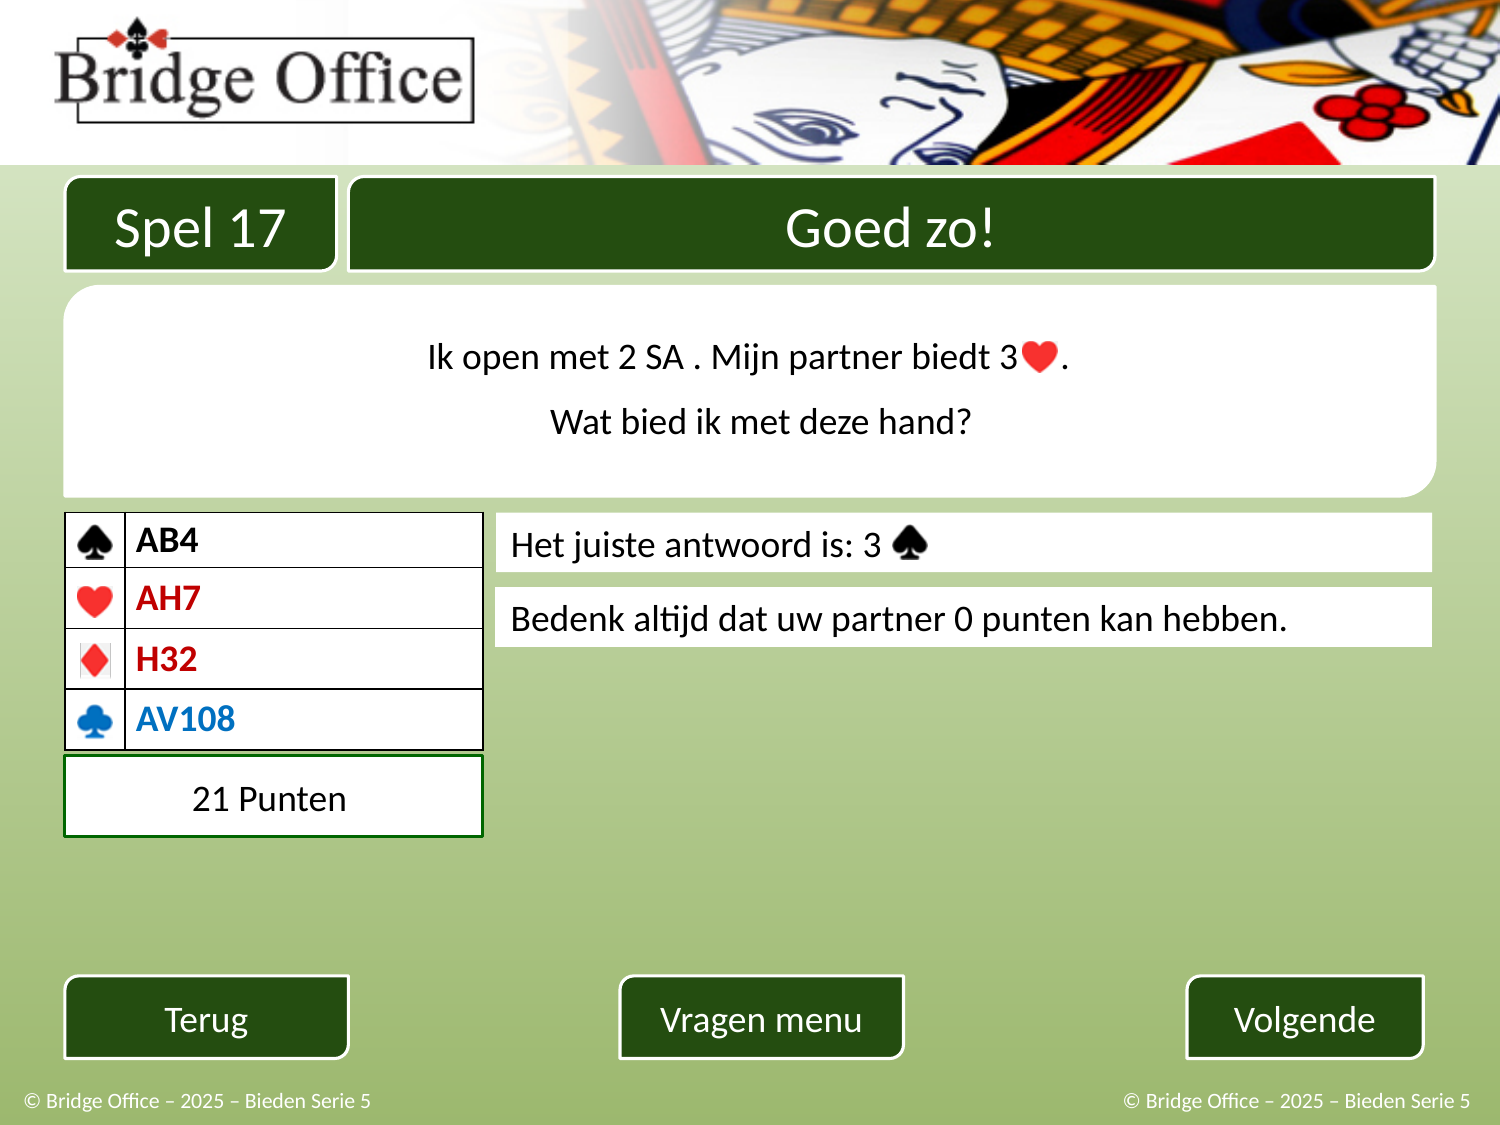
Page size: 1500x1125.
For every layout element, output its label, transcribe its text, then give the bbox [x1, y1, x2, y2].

picture [77, 585, 114, 618]
text_box Terug [63, 974, 350, 1061]
text_box Vragen menu [618, 974, 906, 1061]
table_header AB4 [126, 513, 482, 567]
picture [0, 0, 1500, 166]
table_cell [66, 629, 124, 688]
text_box Volgende [1185, 974, 1425, 1061]
table_cell AH7 [126, 568, 482, 628]
text_box Wat bied ik met deze hand? [528, 389, 995, 450]
text_box [63, 284, 1437, 498]
table_cell [66, 568, 124, 628]
picture [77, 643, 114, 679]
table_header [66, 513, 124, 567]
table_cell [66, 690, 124, 749]
text_box © Bridge Office – 2025 – Bieden Serie 5 [1107, 1079, 1500, 1121]
picture [892, 524, 928, 561]
text_box Bedenk altijd dat uw partner 0 punten kan hebben. [495, 587, 1432, 647]
picture [1022, 341, 1059, 373]
table_cell H32 [126, 629, 482, 688]
text_box Ik open met 2 SA . Mijn partner biedt 3 . [394, 324, 1104, 385]
picture [77, 524, 114, 561]
text_box Goed zo! [346, 179, 1437, 273]
text_box Het juiste antwoord is: 3 [496, 512, 1433, 573]
text_box 21 Punten [63, 754, 484, 838]
text_box Spel 17 [63, 179, 339, 273]
text_box © Bridge Office – 2025 – Bieden Serie 5 [8, 1079, 393, 1121]
table_cell AV108 [126, 690, 482, 749]
picture [77, 703, 114, 740]
